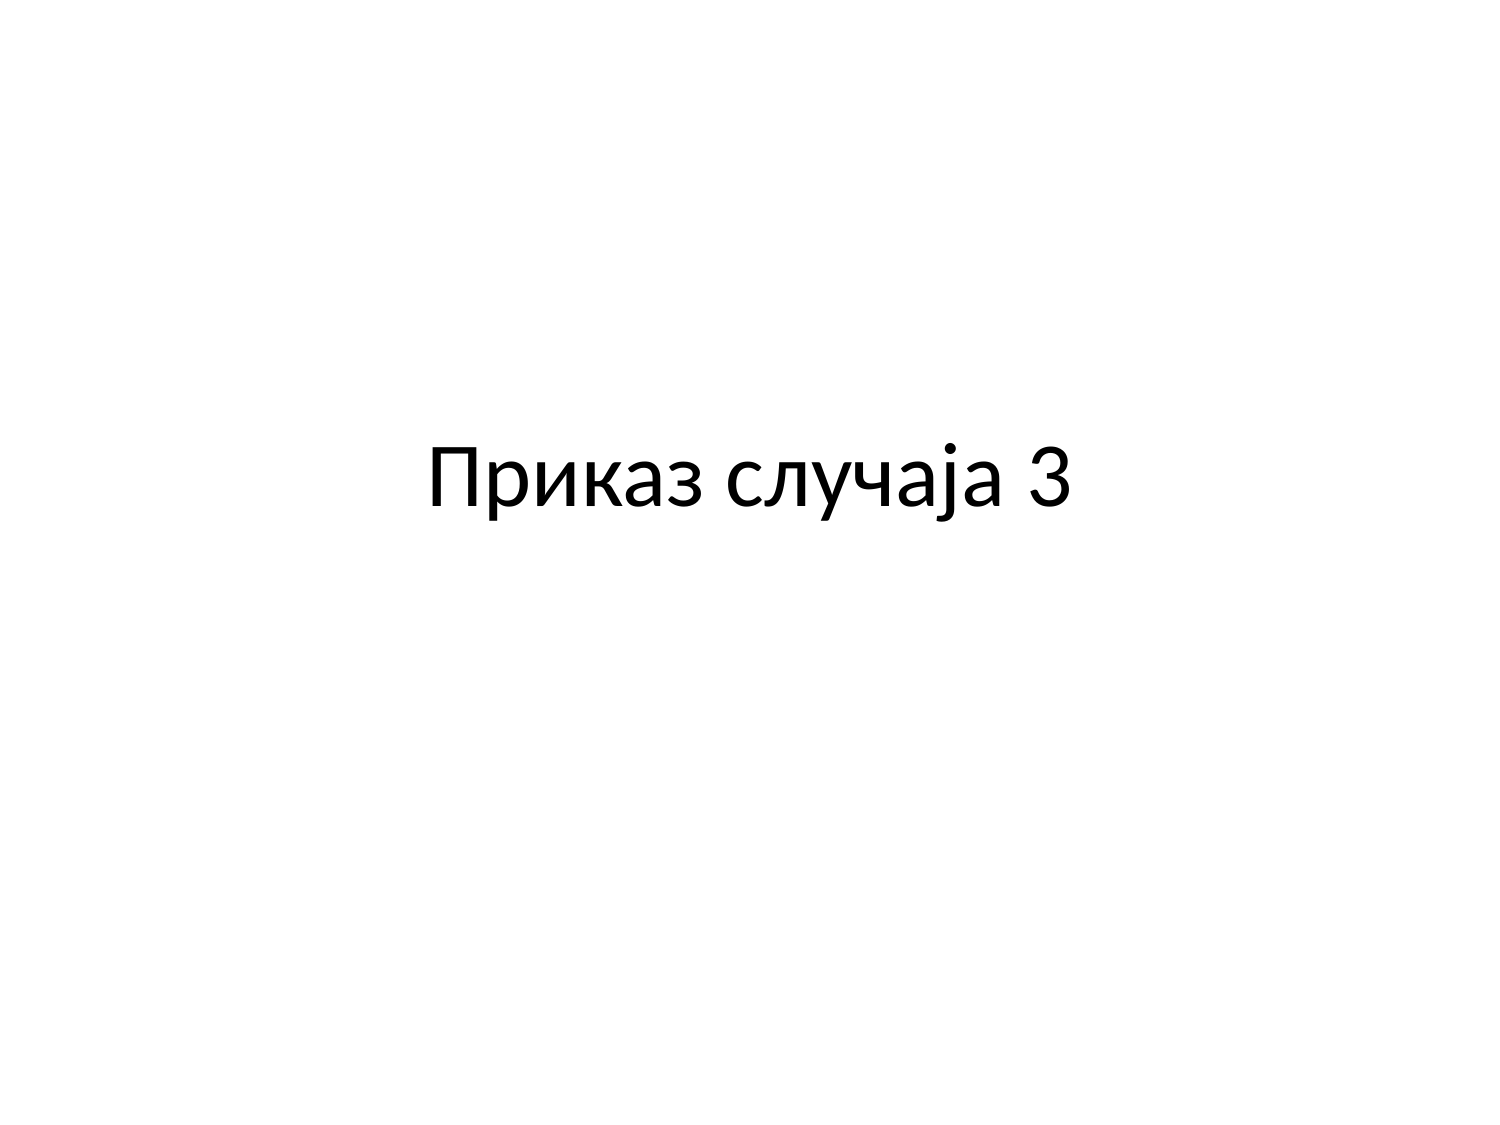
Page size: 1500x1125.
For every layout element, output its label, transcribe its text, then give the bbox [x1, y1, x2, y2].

title Приказ случаја 3 [112, 349, 1388, 591]
